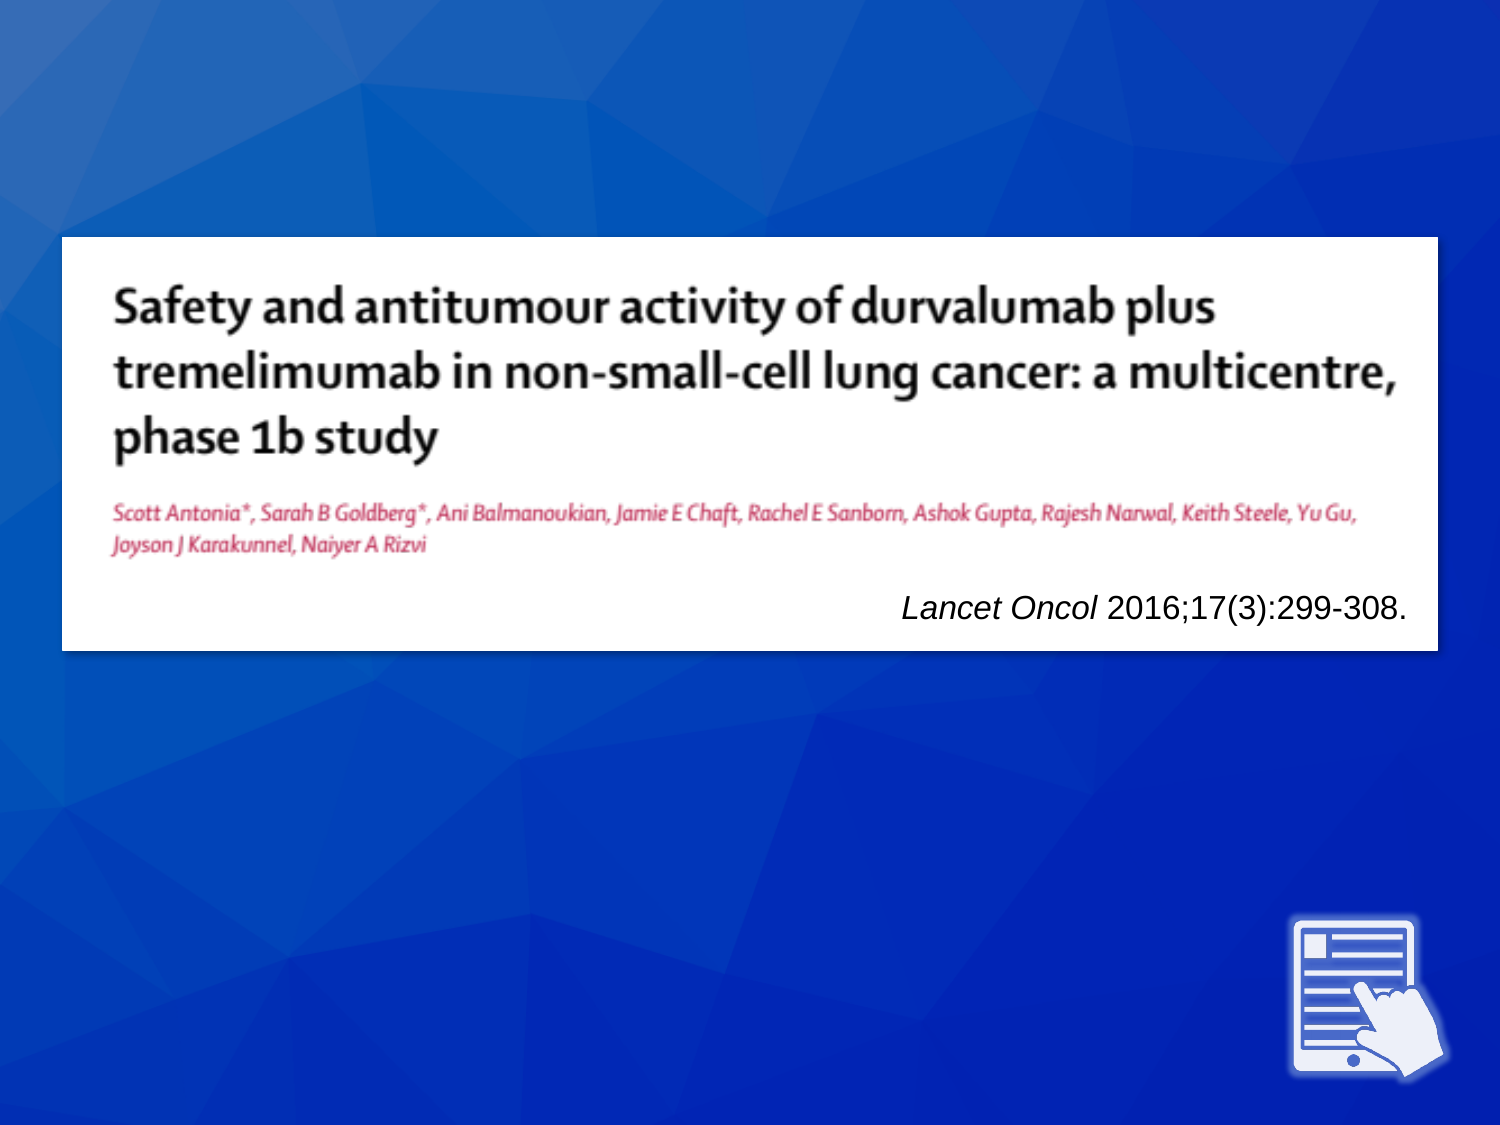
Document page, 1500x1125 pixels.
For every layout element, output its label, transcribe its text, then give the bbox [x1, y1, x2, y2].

picture [0, 0, 1500, 1125]
text_box [62, 237, 1438, 650]
text_box Lancet Oncol 2016;17(3):299-308. [812, 590, 1423, 634]
